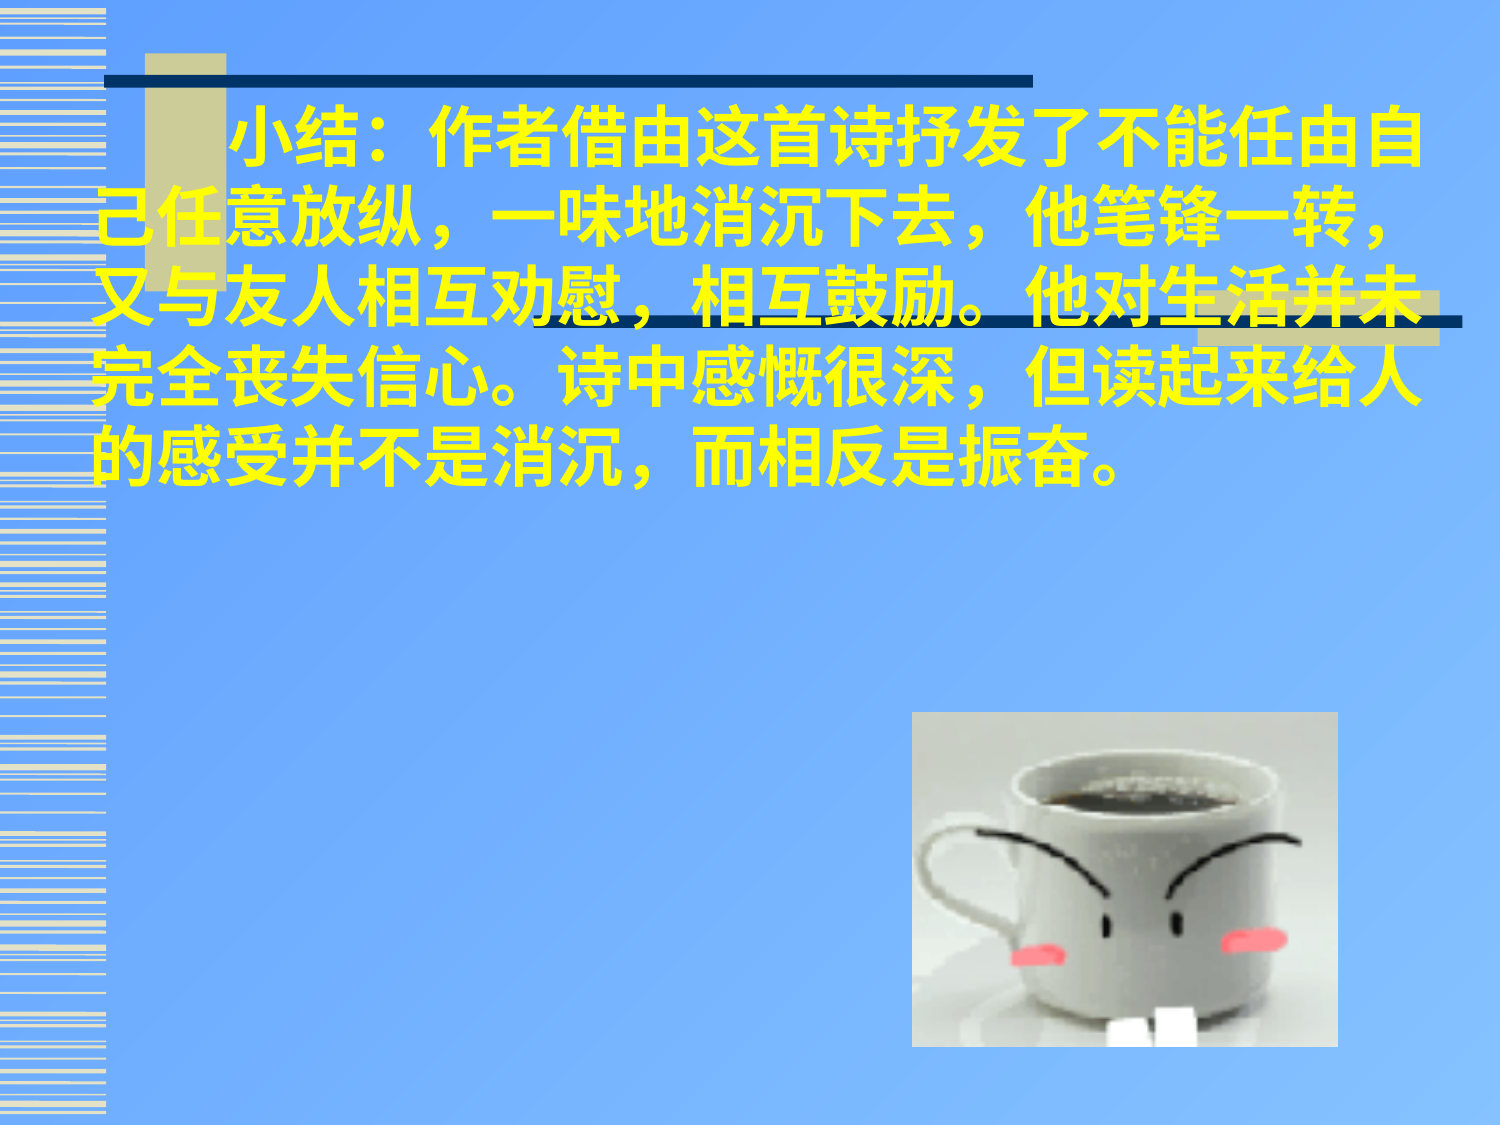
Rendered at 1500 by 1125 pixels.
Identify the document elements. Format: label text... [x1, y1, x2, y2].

text_box 明月 喻清高 [25, 0, 40, 8]
text_box 明月 喻清高 [0, 25, 15, 36]
picture [912, 712, 1338, 1047]
text_box 小结：作者借由这首诗抒发了不能任由自己任意放纵，一味地消沉下去，他笔锋一转，又与友人相互劝慰，相互鼓励。他对生活并未完全丧失信心。诗中感慨很深，但读起来给人的感受并不是消沉，而相反是振奋。 [75, 87, 1450, 502]
